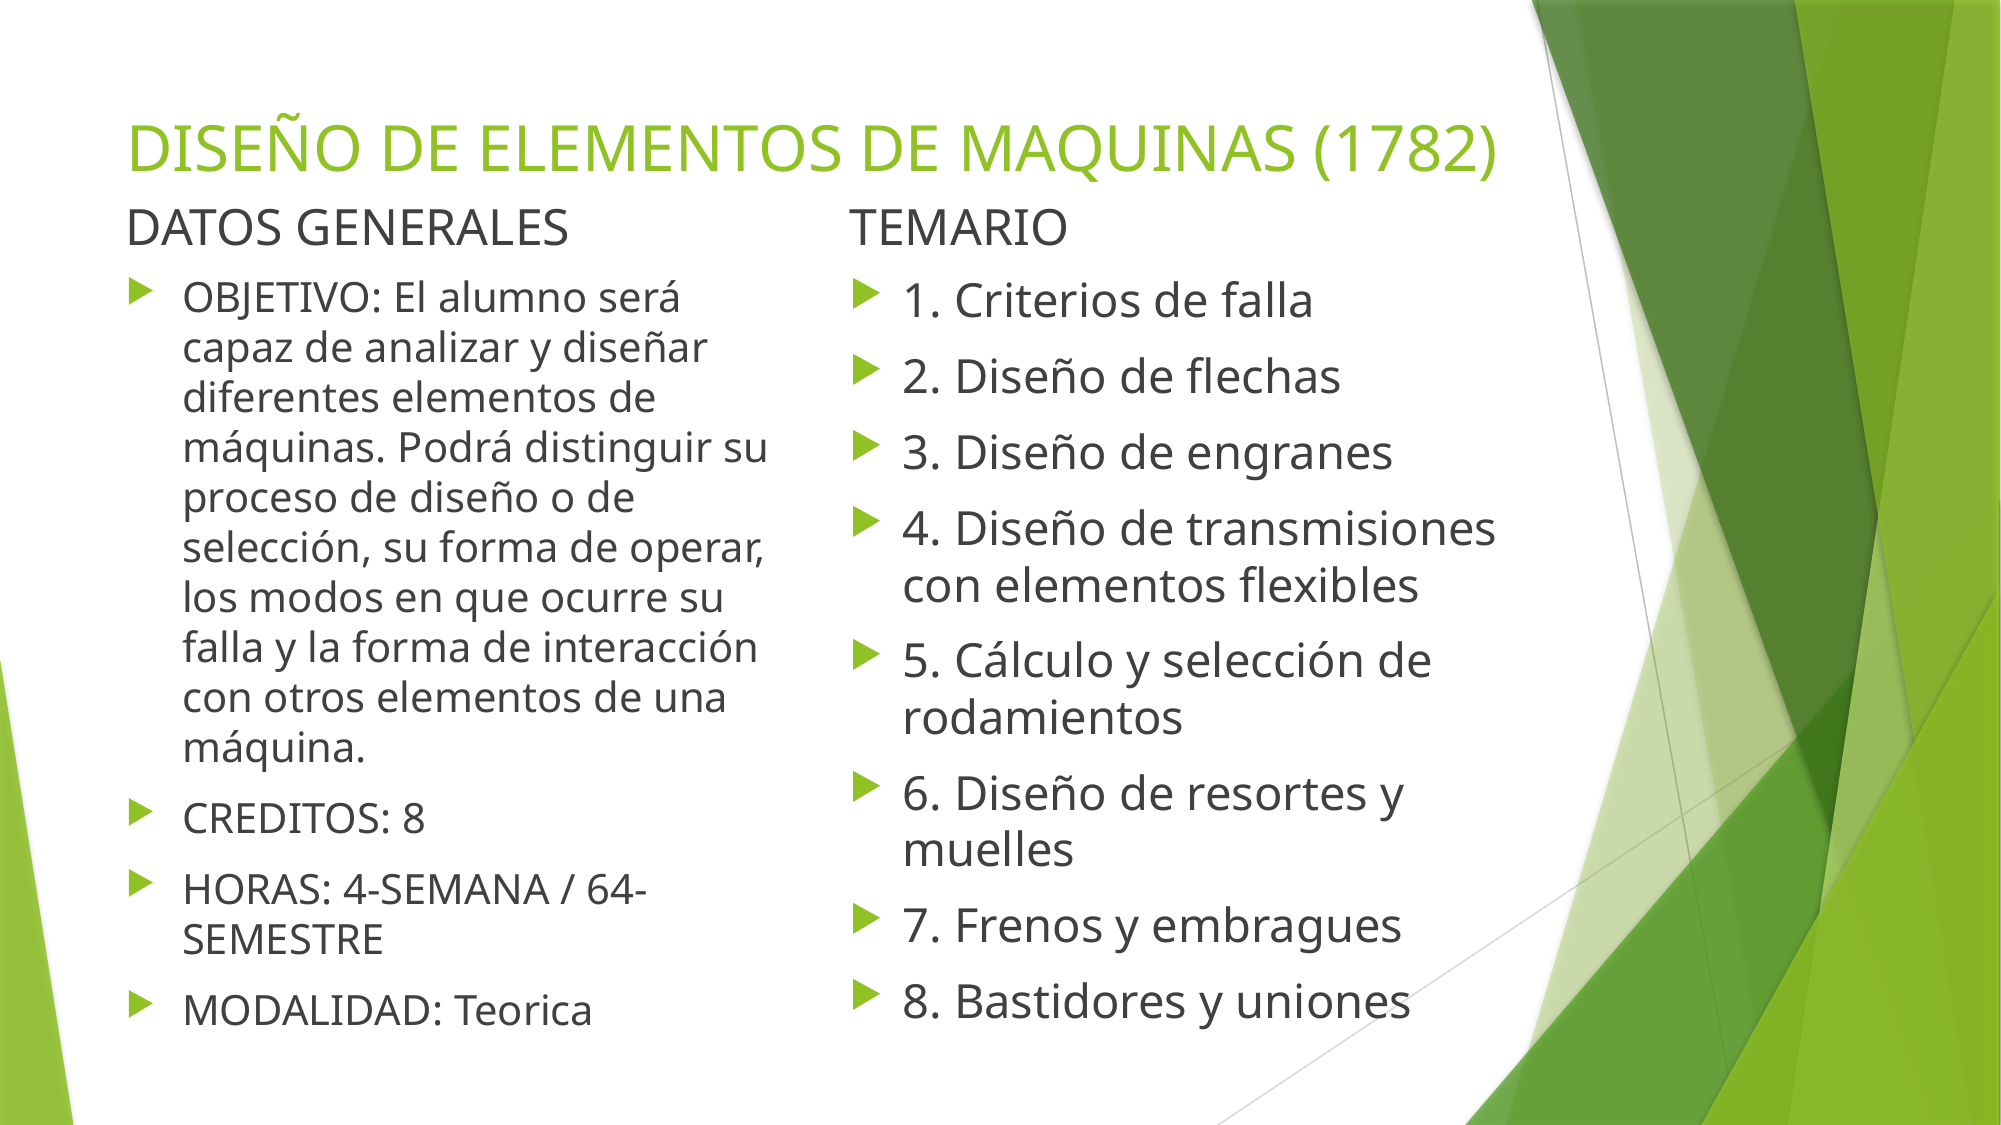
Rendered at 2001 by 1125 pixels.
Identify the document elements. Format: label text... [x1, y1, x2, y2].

list OBJETIVO: El alumno será capaz de analizar y diseñar diferentes elementos de máquinas. Podrá distinguir su proceso de diseño o de selección, su forma de operar, los modos en que ocurre su falla y la forma de interacción con otros elementos de una máquina. CREDITOS: 8 HORAS: 4-SEMANA / 64-SEMESTRE MODALIDAD: Teorica [110, 263, 798, 1079]
list 1. Criterios de falla 2. Diseño de flechas 3. Diseño de engranes 4. Diseño de transmisiones con elementos flexibles 5. Cálculo y selección de rodamientos 6. Diseño de resortes y muelles 7. Frenos y embragues 8. Bastidores y uniones [834, 263, 1522, 1079]
title DISEÑO DE ELEMENTOS DE MAQUINAS (1782) [111, 99, 1522, 197]
list TEMARIO [834, 196, 1522, 263]
list DATOS GENERALES [110, 196, 798, 263]
